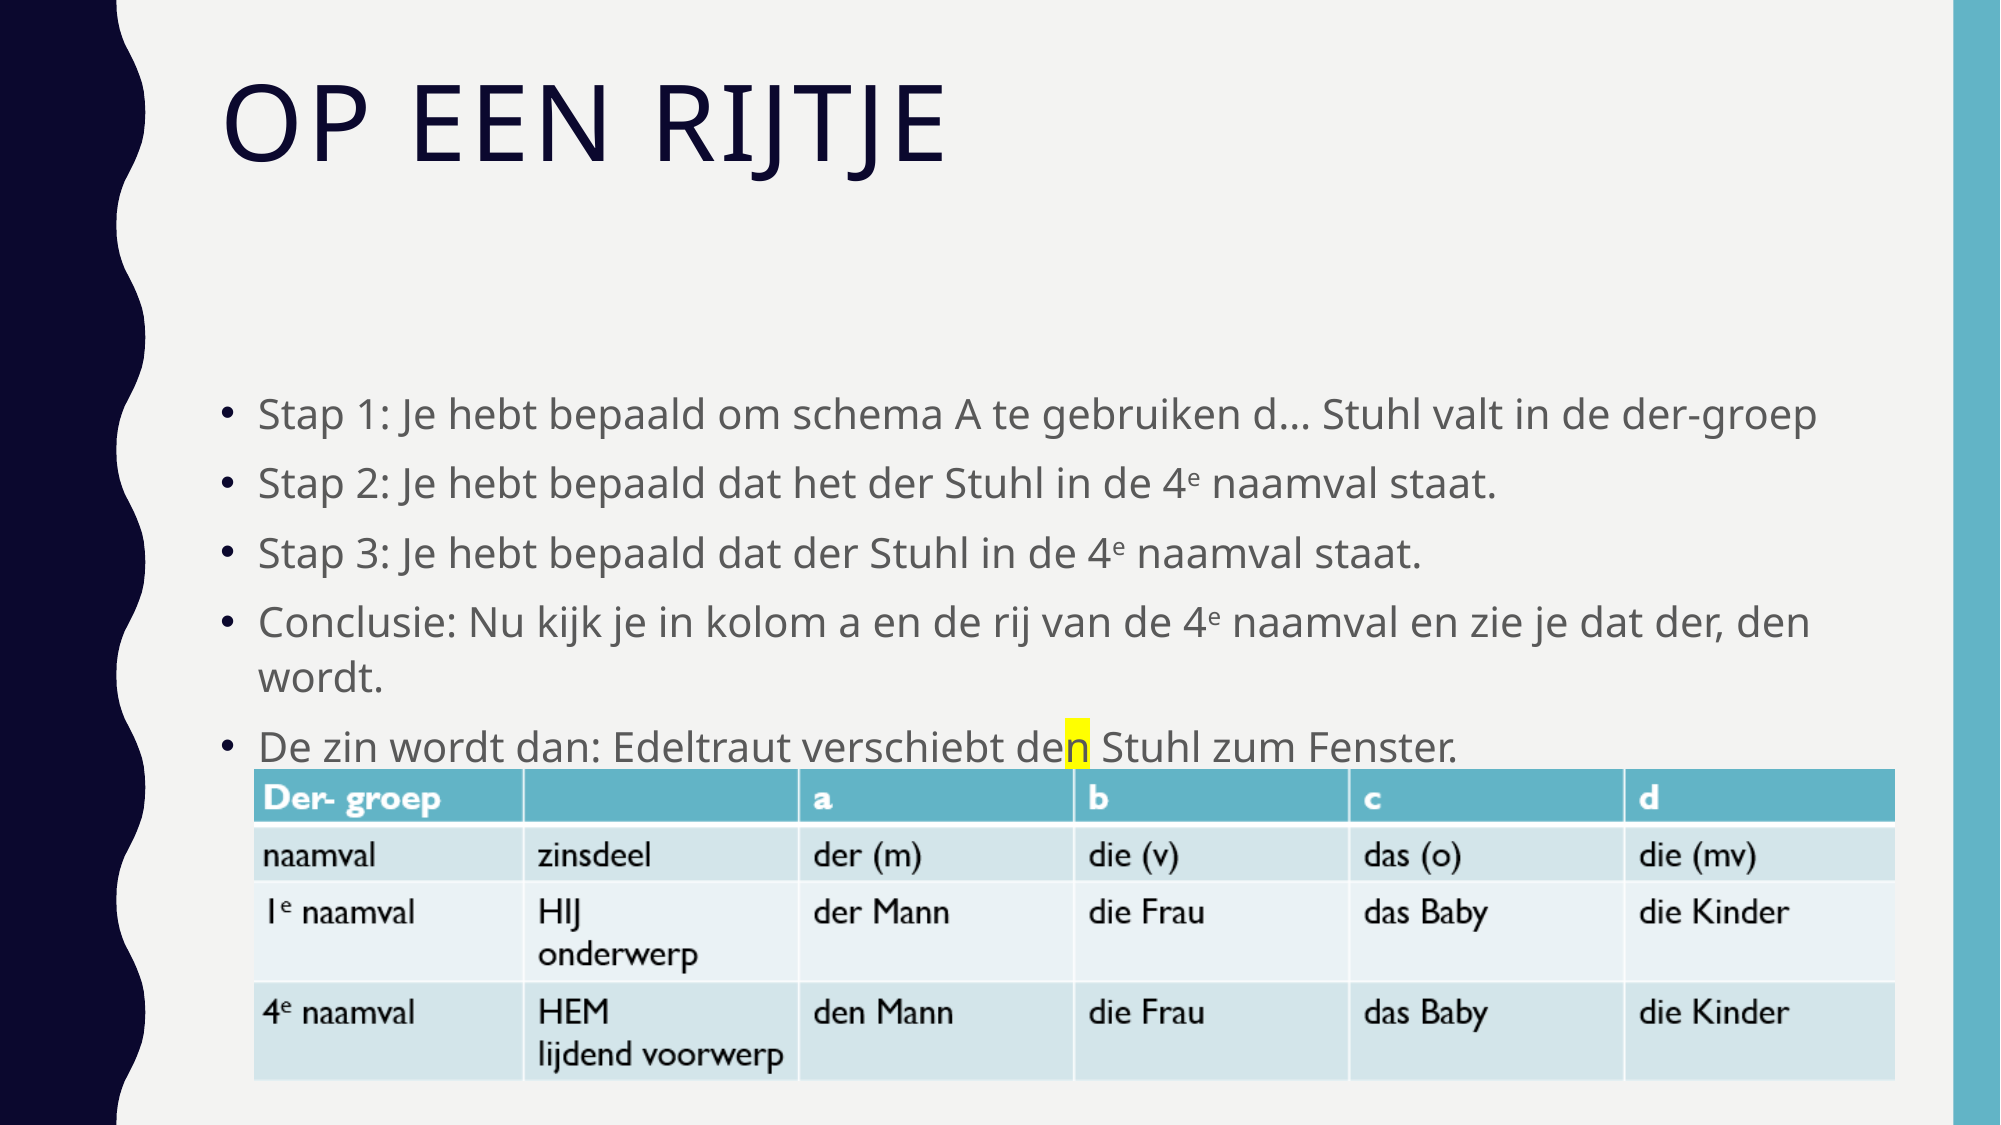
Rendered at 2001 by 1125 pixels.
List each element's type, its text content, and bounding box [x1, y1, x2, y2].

title Op een rijtje [205, 62, 1875, 308]
list Stap 1: Je hebt bepaald om schema A te gebruiken d… Stuhl valt in de der-groep Stap 2: Je hebt bepaald dat het der Stuhl in de 4e naamval staat. Stap 3: Je hebt bepaald dat der Stuhl in de 4e naamval staat. Conclusie: Nu kijk je in kolom a en de rij van de 4e naamval en zie je dat der, den wordt. De zin wordt dan: Edeltraut verschiebt den Stuhl zum Fenster. [205, 375, 1875, 965]
picture [254, 769, 1895, 1081]
